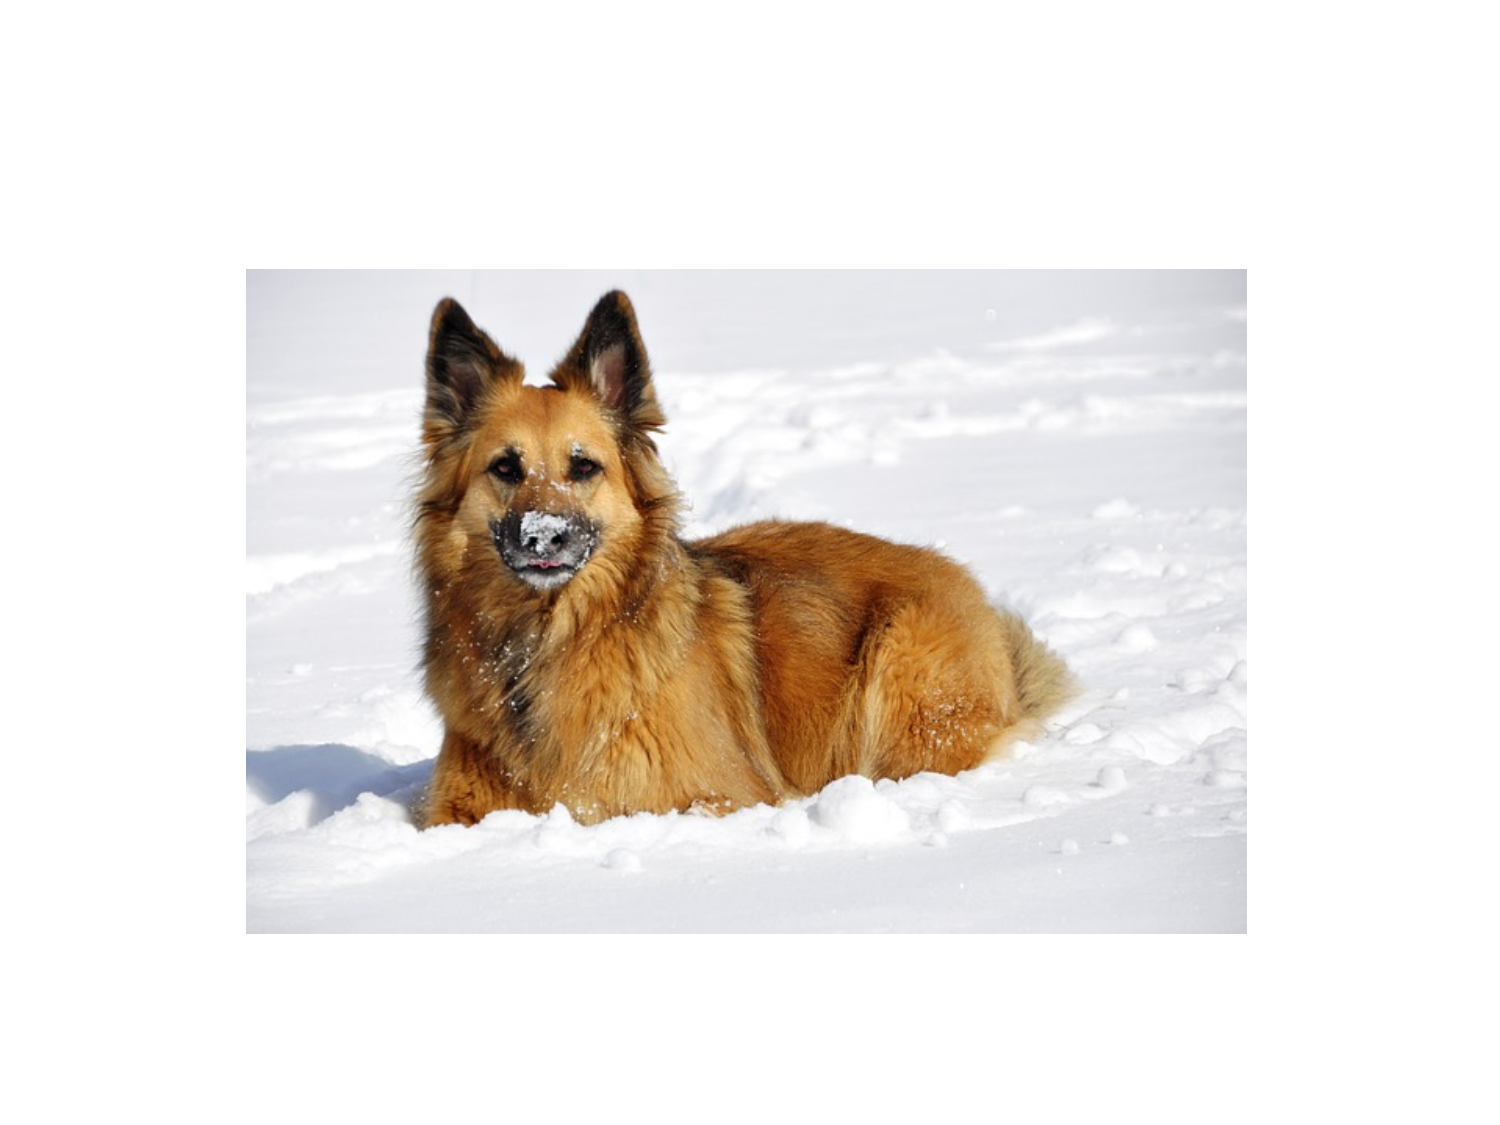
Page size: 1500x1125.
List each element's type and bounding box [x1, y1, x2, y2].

picture [245, 268, 1247, 935]
